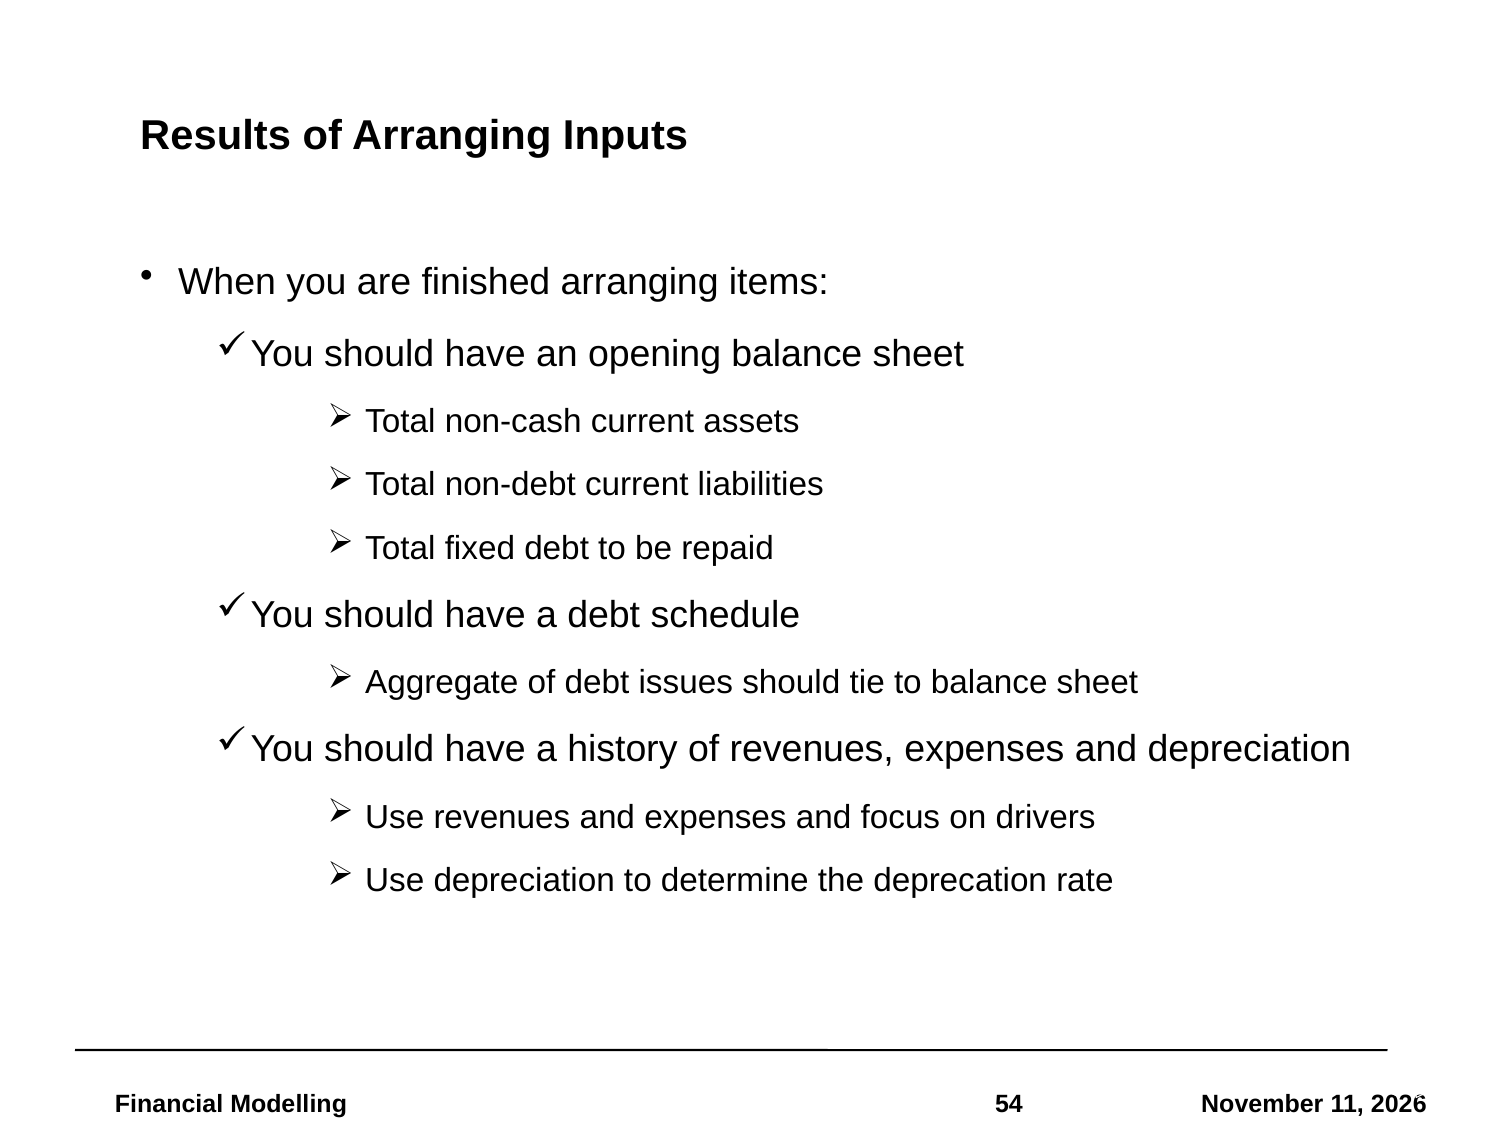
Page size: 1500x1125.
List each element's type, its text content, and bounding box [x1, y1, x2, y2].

list When you are finished arranging items: You should have an opening balance sheet Total non-cash current assets Total non-debt current liabilities Total fixed debt to be repaid You should have a debt schedule Aggregate of debt issues should tie to balance sheet You should have a history of revenues, expenses and depreciation Use revenues and expenses and focus on drivers Use depreciation to determine the deprecation rate [124, 249, 1413, 1001]
title Results of Arranging Inputs [124, 99, 1413, 226]
